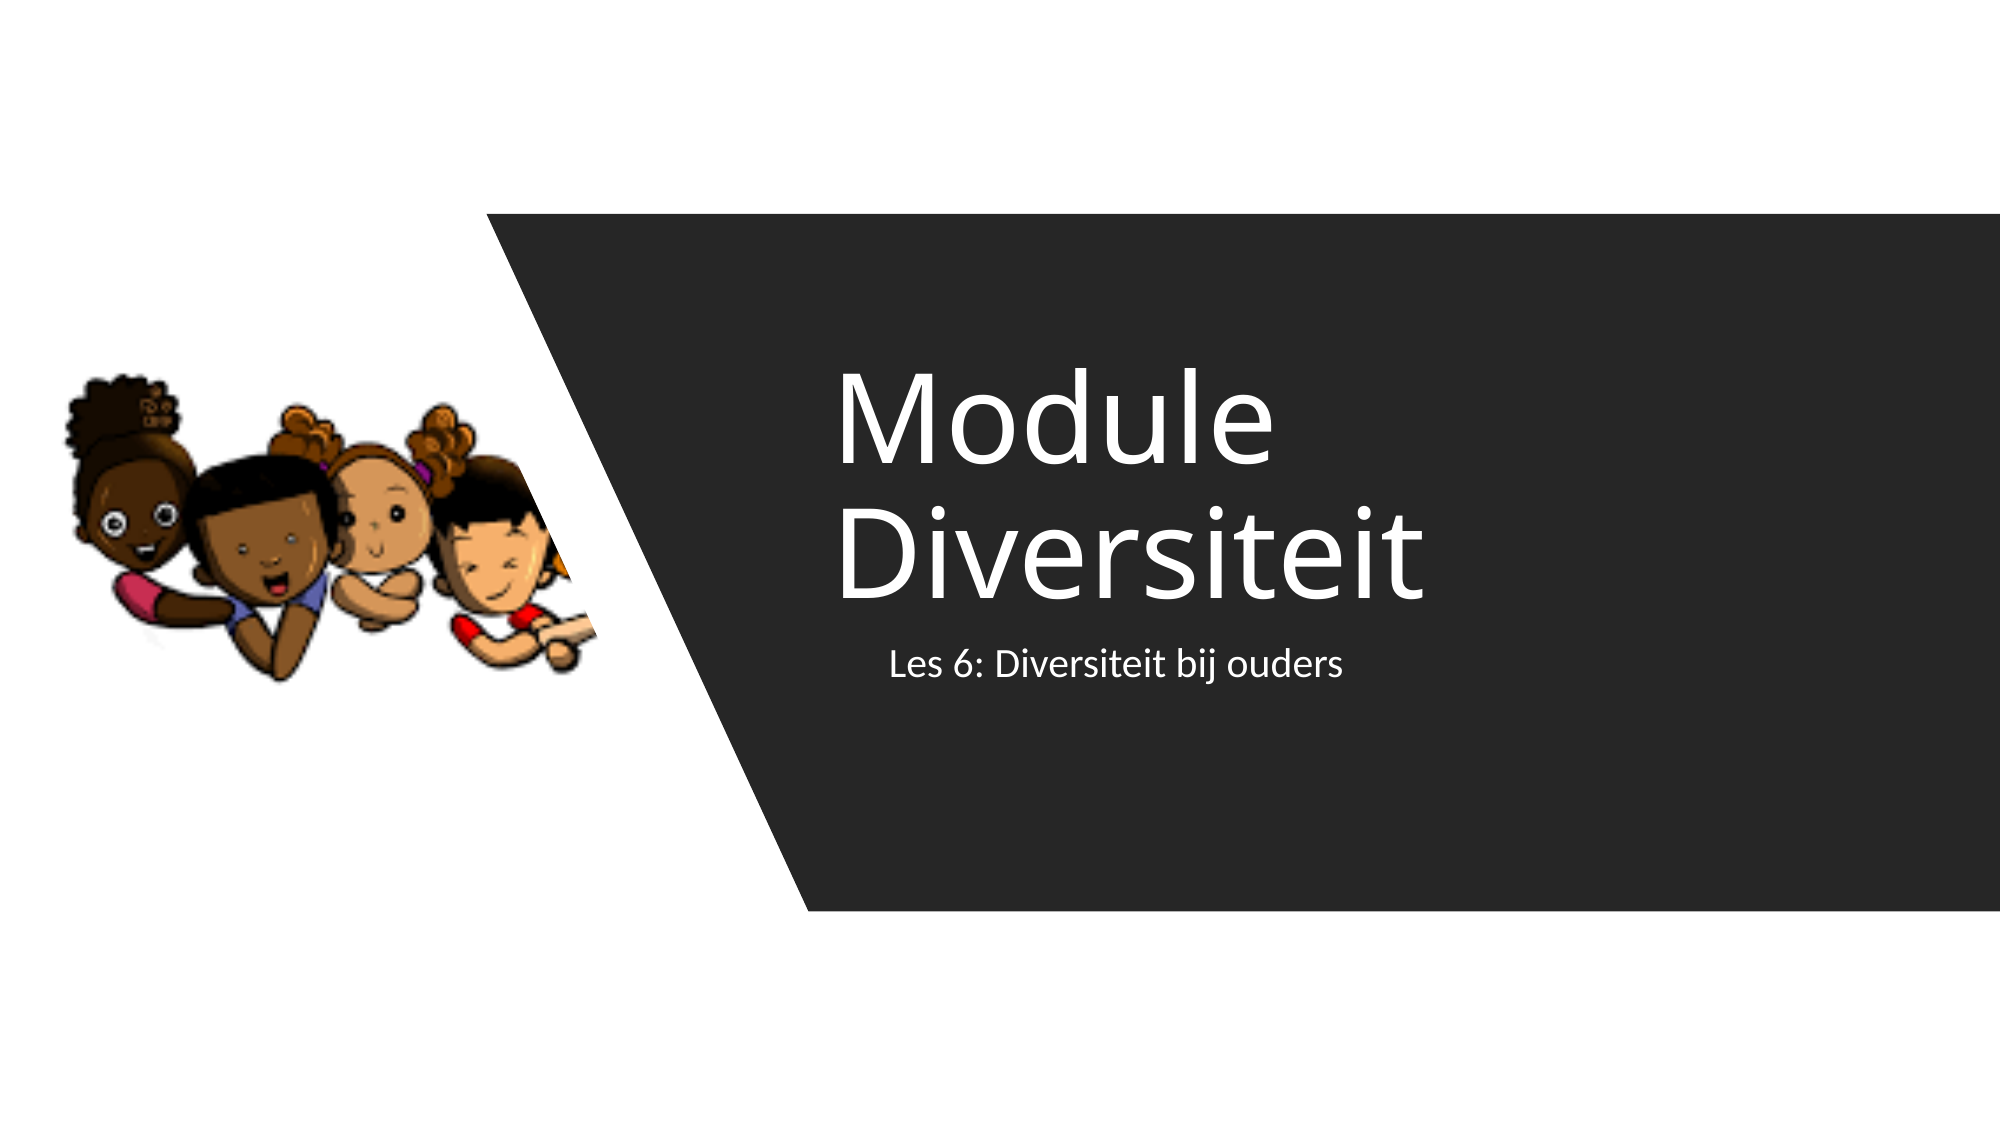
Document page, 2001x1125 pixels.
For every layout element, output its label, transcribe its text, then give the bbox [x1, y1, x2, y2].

title Module Diversiteit [816, 299, 1863, 633]
subtitle Les 6: Diversiteit bij ouders [873, 633, 1863, 784]
text_box [484, 212, 2000, 913]
picture [0, 213, 724, 912]
